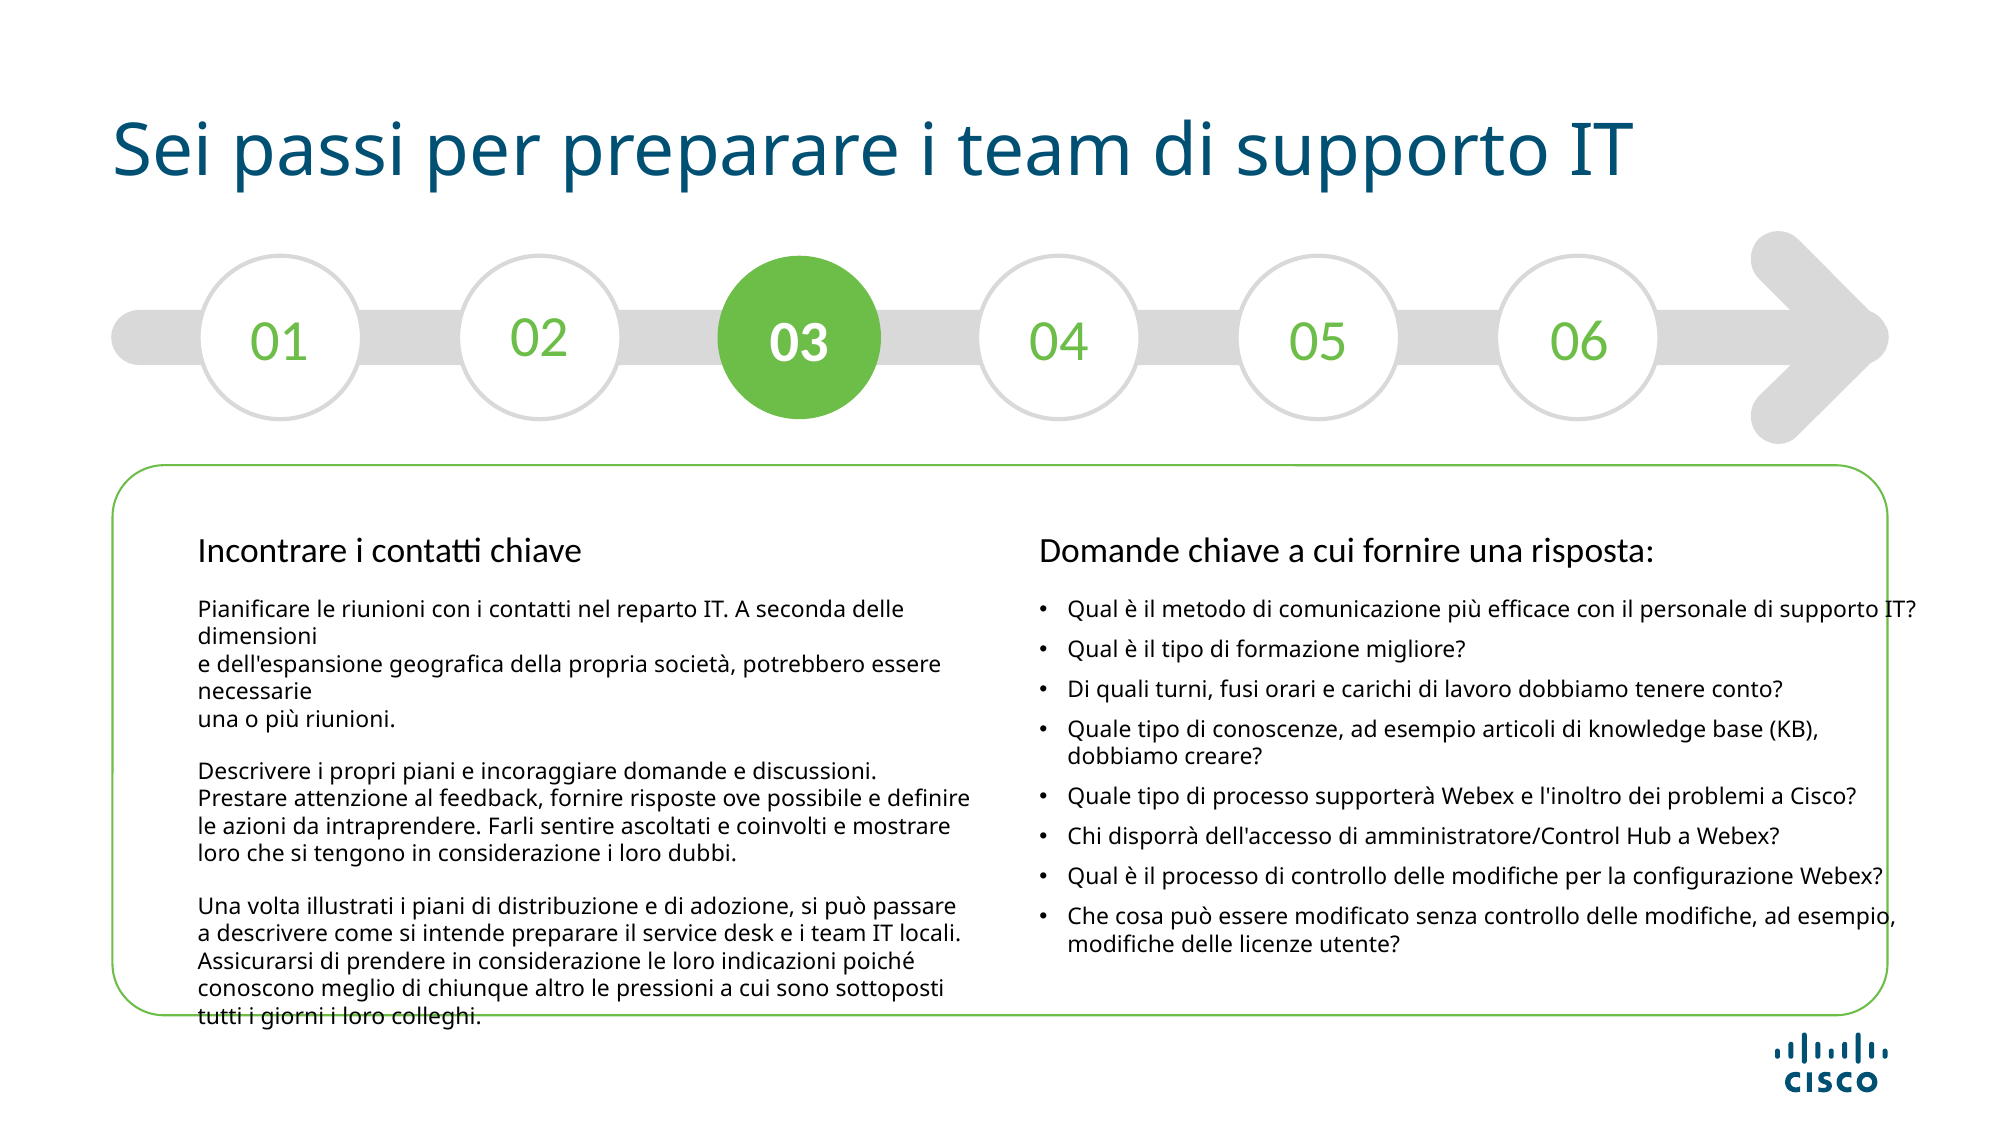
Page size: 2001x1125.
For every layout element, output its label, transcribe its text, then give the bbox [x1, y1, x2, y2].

text_box [111, 464, 1889, 1017]
text_box Incontrare i contatti chiave Pianificare le riunioni con i contatti nel reparto IT. A seconda delle dimensioni e dell'espansione geografica della propria società, potrebbero essere necessarie una o più riunioni. Descrivere i propri piani e incoraggiare domande e discussioni. Prestare attenzione al feedback, fornire risposte ove possibile e definire le azioni da intraprendere. Farli sentire ascoltati e coinvolti e mostrare loro che si tengono in considerazione i loro dubbi. Una volta illustrati i piani di distribuzione e di adozione, si può passare a descrivere come si intende preparare il service desk e i team IT locali. Assicurarsi di prendere in considerazione le loro indicazioni poiché conoscono meglio di chiunque altro le pressioni a cui sono sottoposti tutti i giorni i loro colleghi. [197, 526, 976, 1029]
title Sei passi per preparare i team di supporto IT [112, 112, 1838, 232]
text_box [112, 232, 1888, 443]
text_box Domande chiave a cui fornire una risposta: Qual è il metodo di comunicazione più efficace con il personale di supporto IT? Qual è il tipo di formazione migliore? Di quali turni, fusi orari e carichi di lavoro dobbiamo tenere conto? Quale tipo di conoscenze, ad esempio articoli di knowledge base (KB), dobbiamo creare? Quale tipo di processo supporterà Webex e l'inoltro dei problemi a Cisco? Chi disporrà dell'accesso di amministratore/Control Hub a Webex? Qual è il processo di controllo delle modifiche per la configurazione Webex? Che cosa può essere modificato senza controllo delle modifiche, ad esempio, modifiche delle licenze utente? [1039, 527, 2000, 957]
